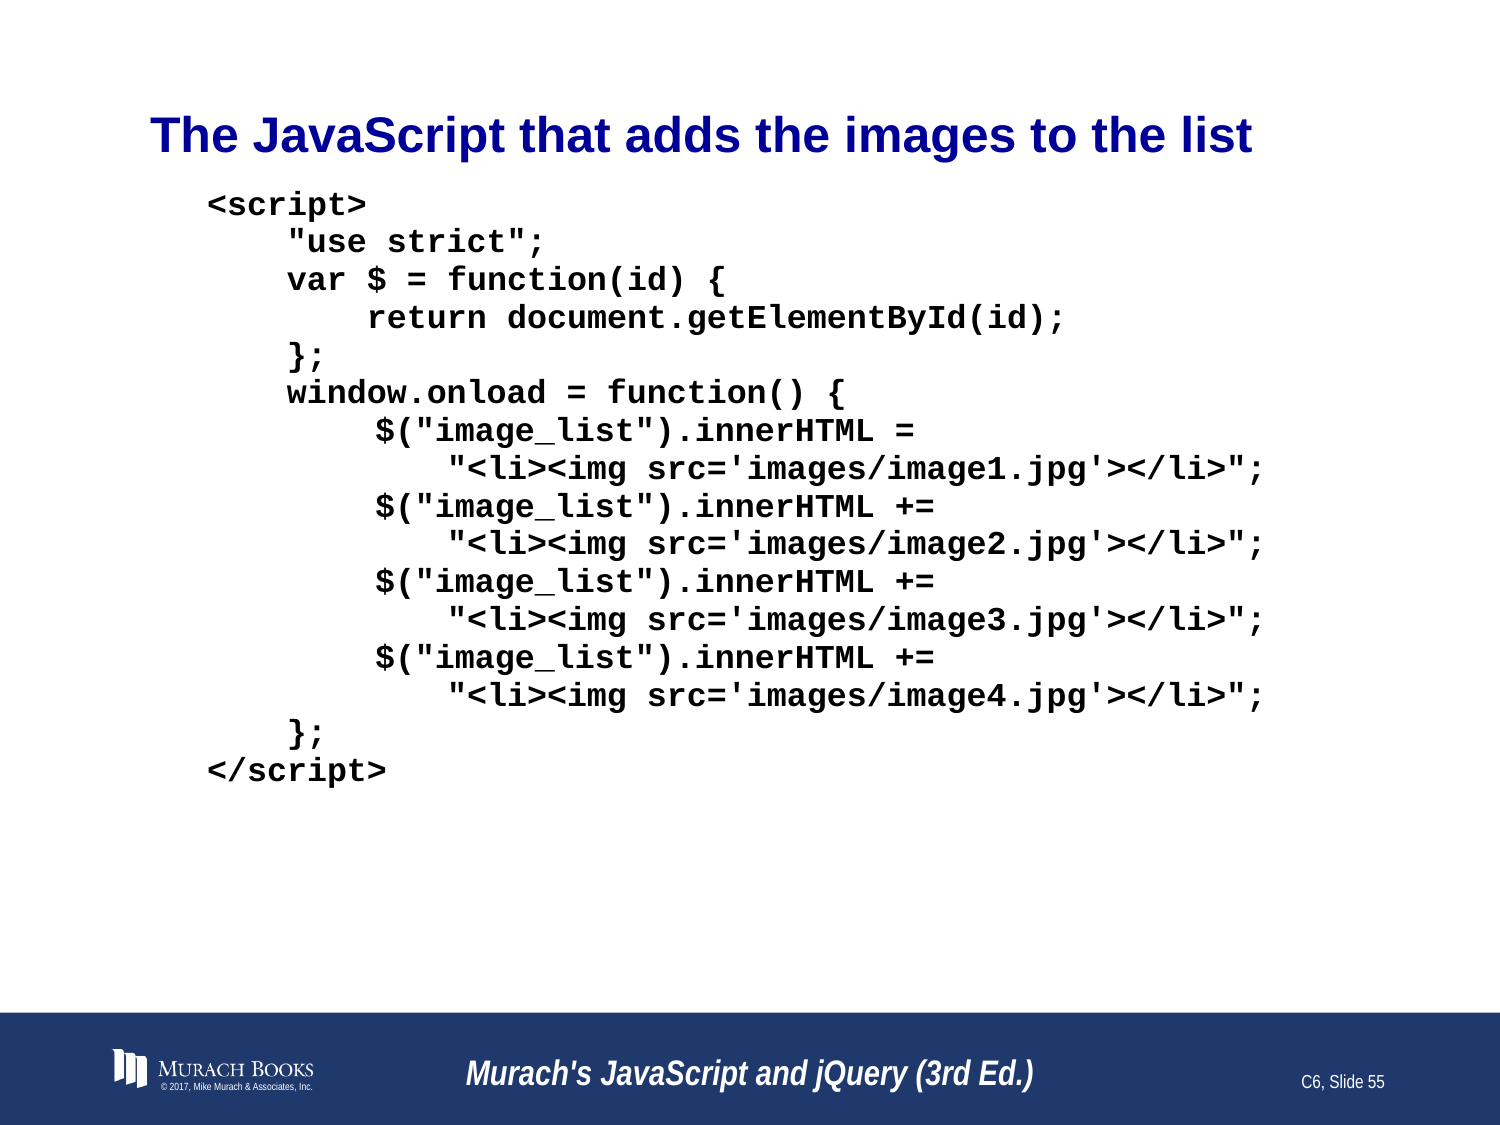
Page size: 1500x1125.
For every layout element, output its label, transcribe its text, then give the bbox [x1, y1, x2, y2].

footer © 2017, Mike Murach & Associates, Inc. [12, 1025, 463, 1100]
slide_number Murach's JavaScript and jQuery (3rd Ed.) [463, 1025, 1050, 1100]
title The JavaScript that adds the images to the list [150, 102, 1350, 164]
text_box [149, 187, 1350, 792]
slide_number C6, Slide 55 [1087, 1025, 1400, 1100]
